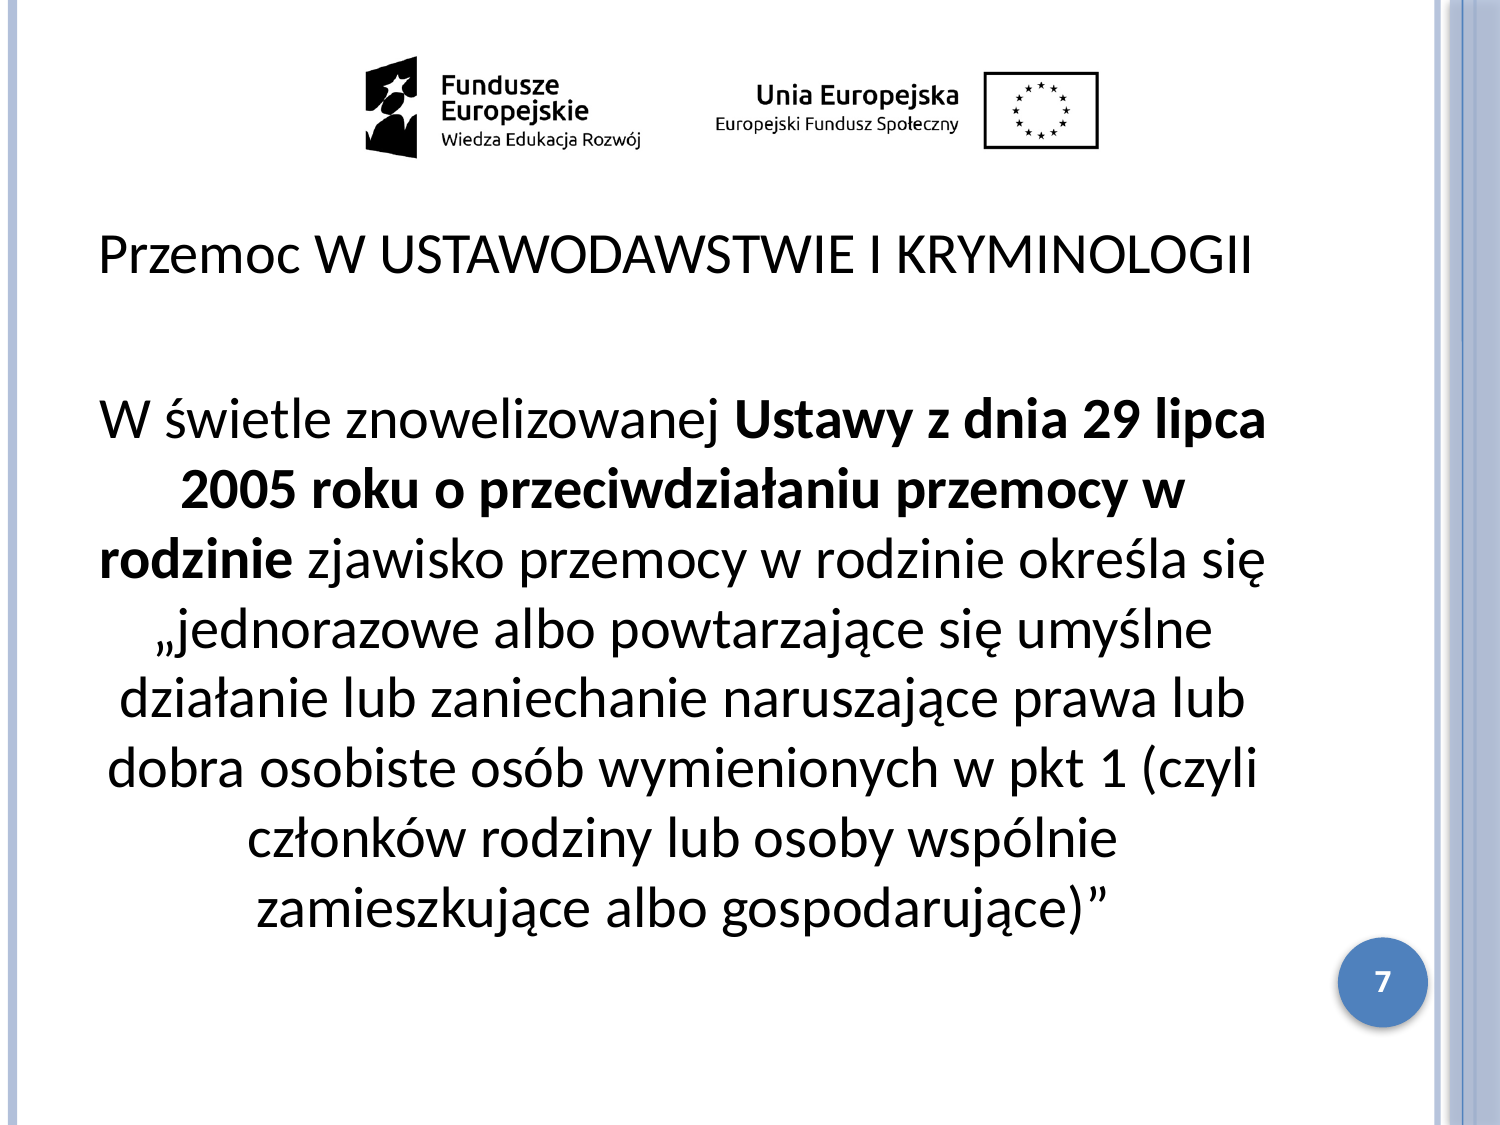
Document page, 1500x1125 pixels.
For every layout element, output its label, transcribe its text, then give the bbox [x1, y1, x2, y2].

list Przemoc W USTAWODAWSTWIE I KRYMINOLOGII W świetle znowelizowanej Ustawy z dnia 29 lipca 2005 roku o przeciwdziałaniu przemocy w rodzinie zjawisko przemocy w rodzinie określa się „jednorazowe albo powtarzające się umyślne działanie lub zaniechanie naruszające prawa lub dobra osobiste osób wymienionych w pkt 1 (czyli członków rodziny lub osoby wspólnie zamieszkujące albo gospodarujące)” [66, 208, 1300, 1062]
slide_number 7 [1333, 940, 1434, 1027]
picture [340, 30, 1124, 184]
